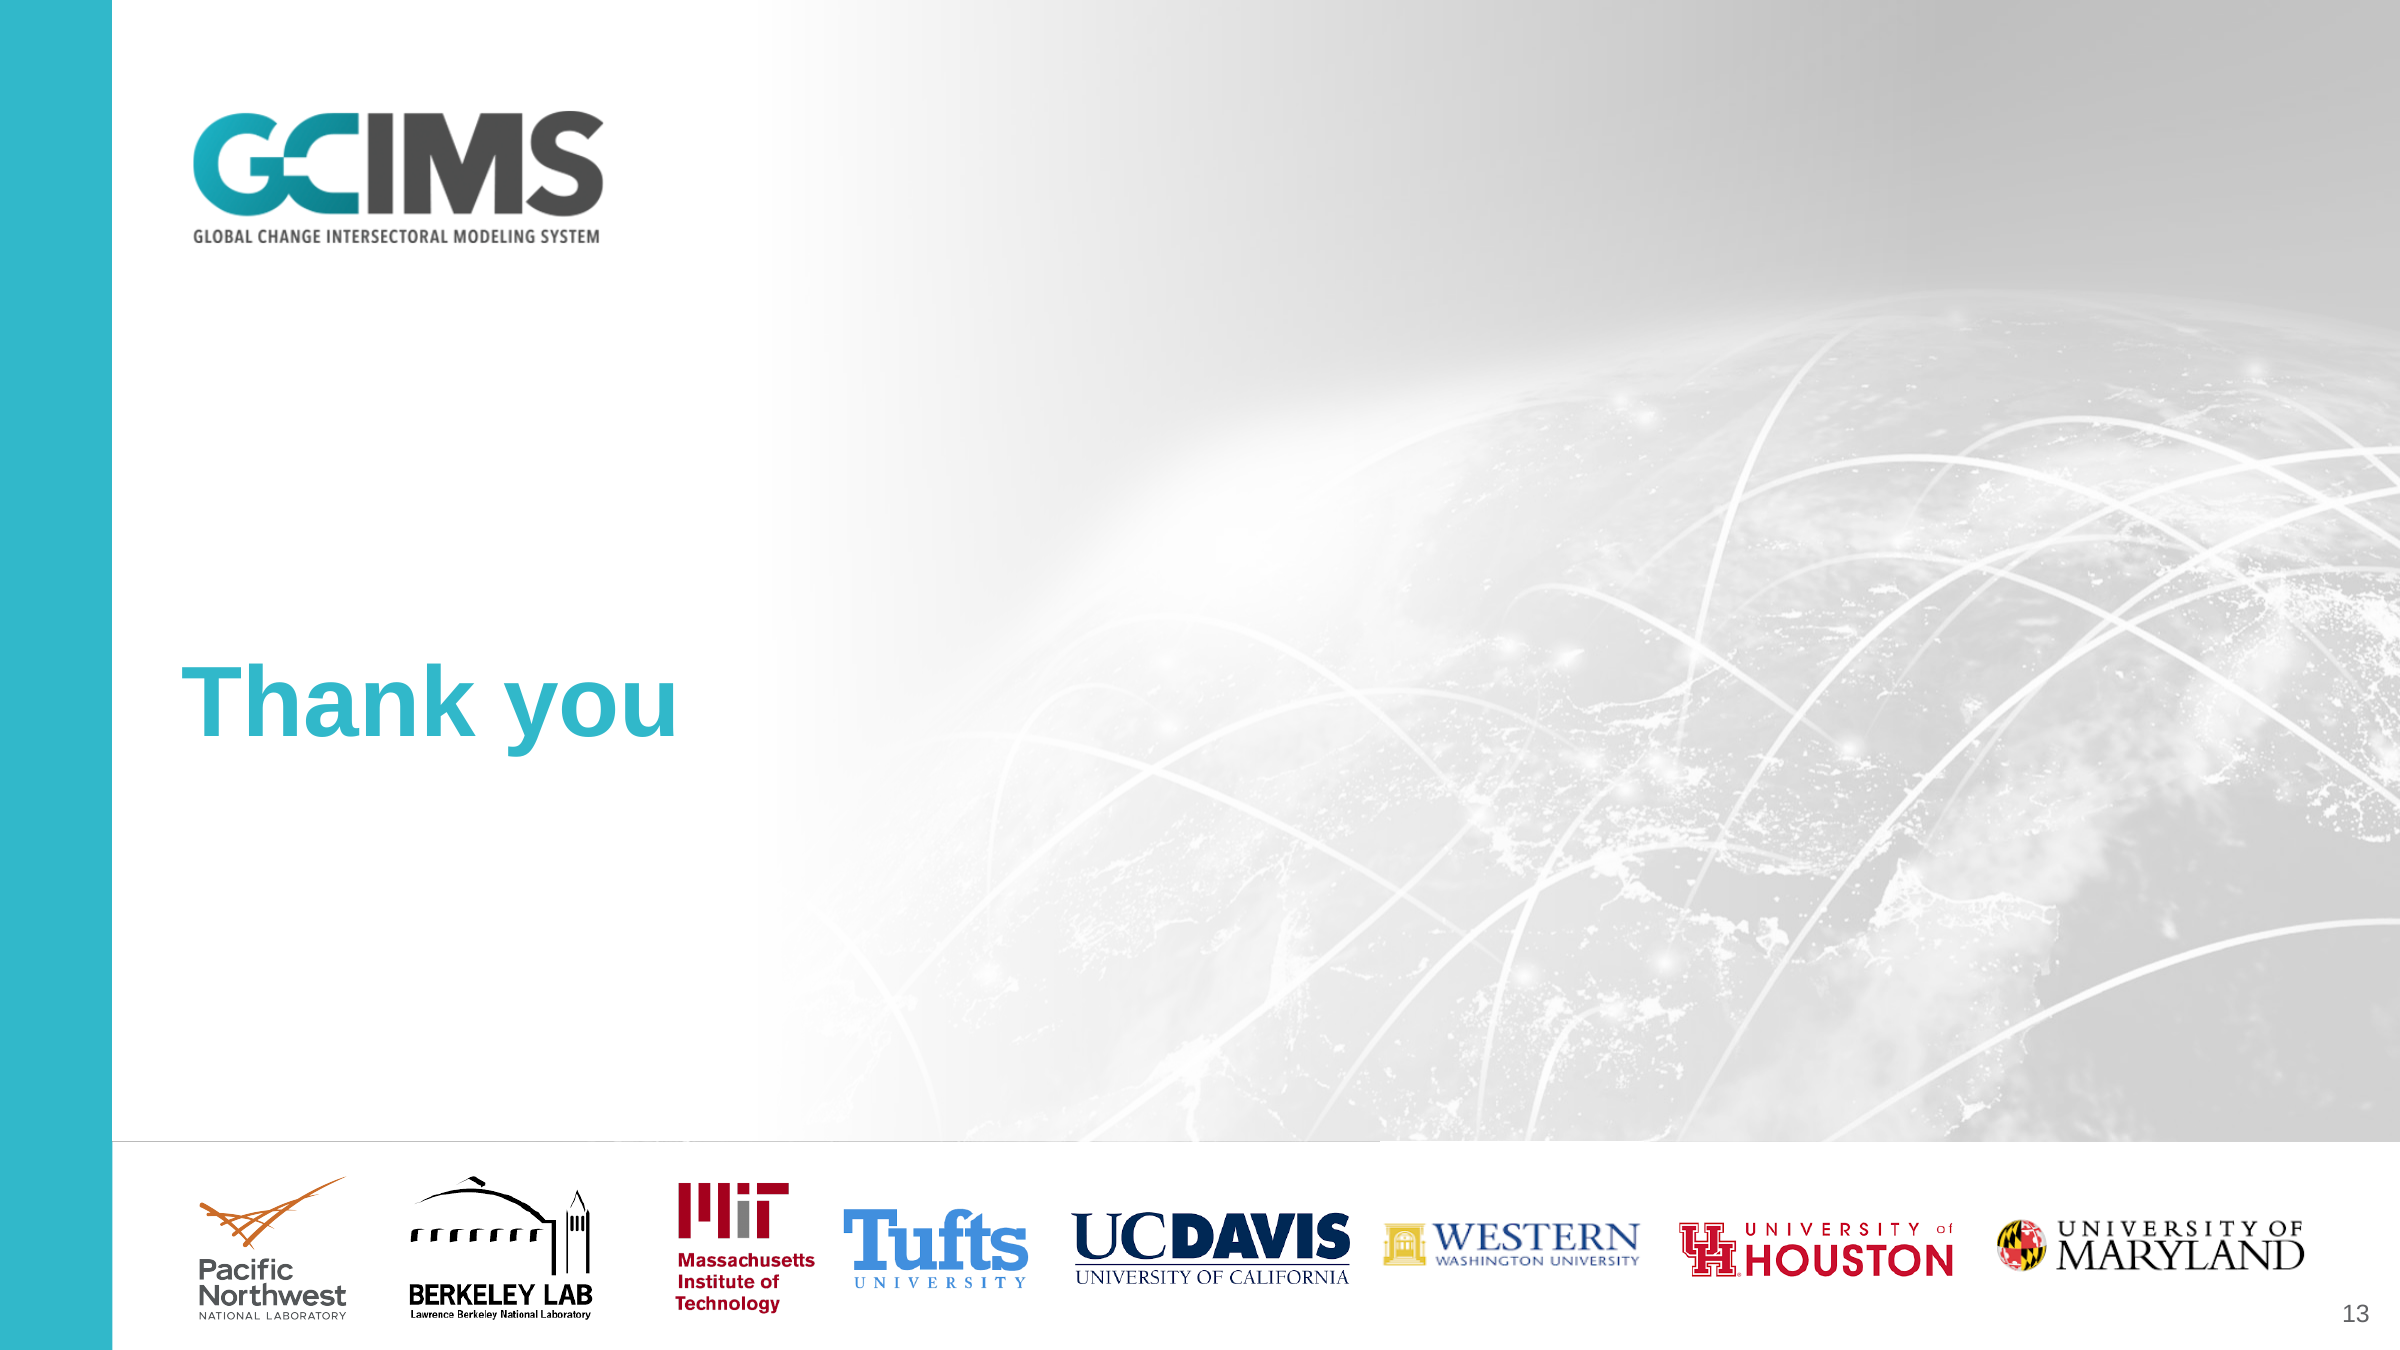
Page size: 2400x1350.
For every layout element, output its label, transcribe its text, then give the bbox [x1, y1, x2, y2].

picture [1380, 1141, 1644, 1347]
picture [1071, 1212, 1350, 1284]
slide_number 13 [2295, 1275, 2370, 1350]
picture [1997, 1214, 2319, 1277]
picture [198, 1175, 348, 1321]
picture [842, 1207, 1029, 1289]
picture [1661, 1212, 1970, 1284]
picture [396, 1159, 602, 1335]
picture [653, 1172, 832, 1324]
picture [181, 102, 617, 251]
